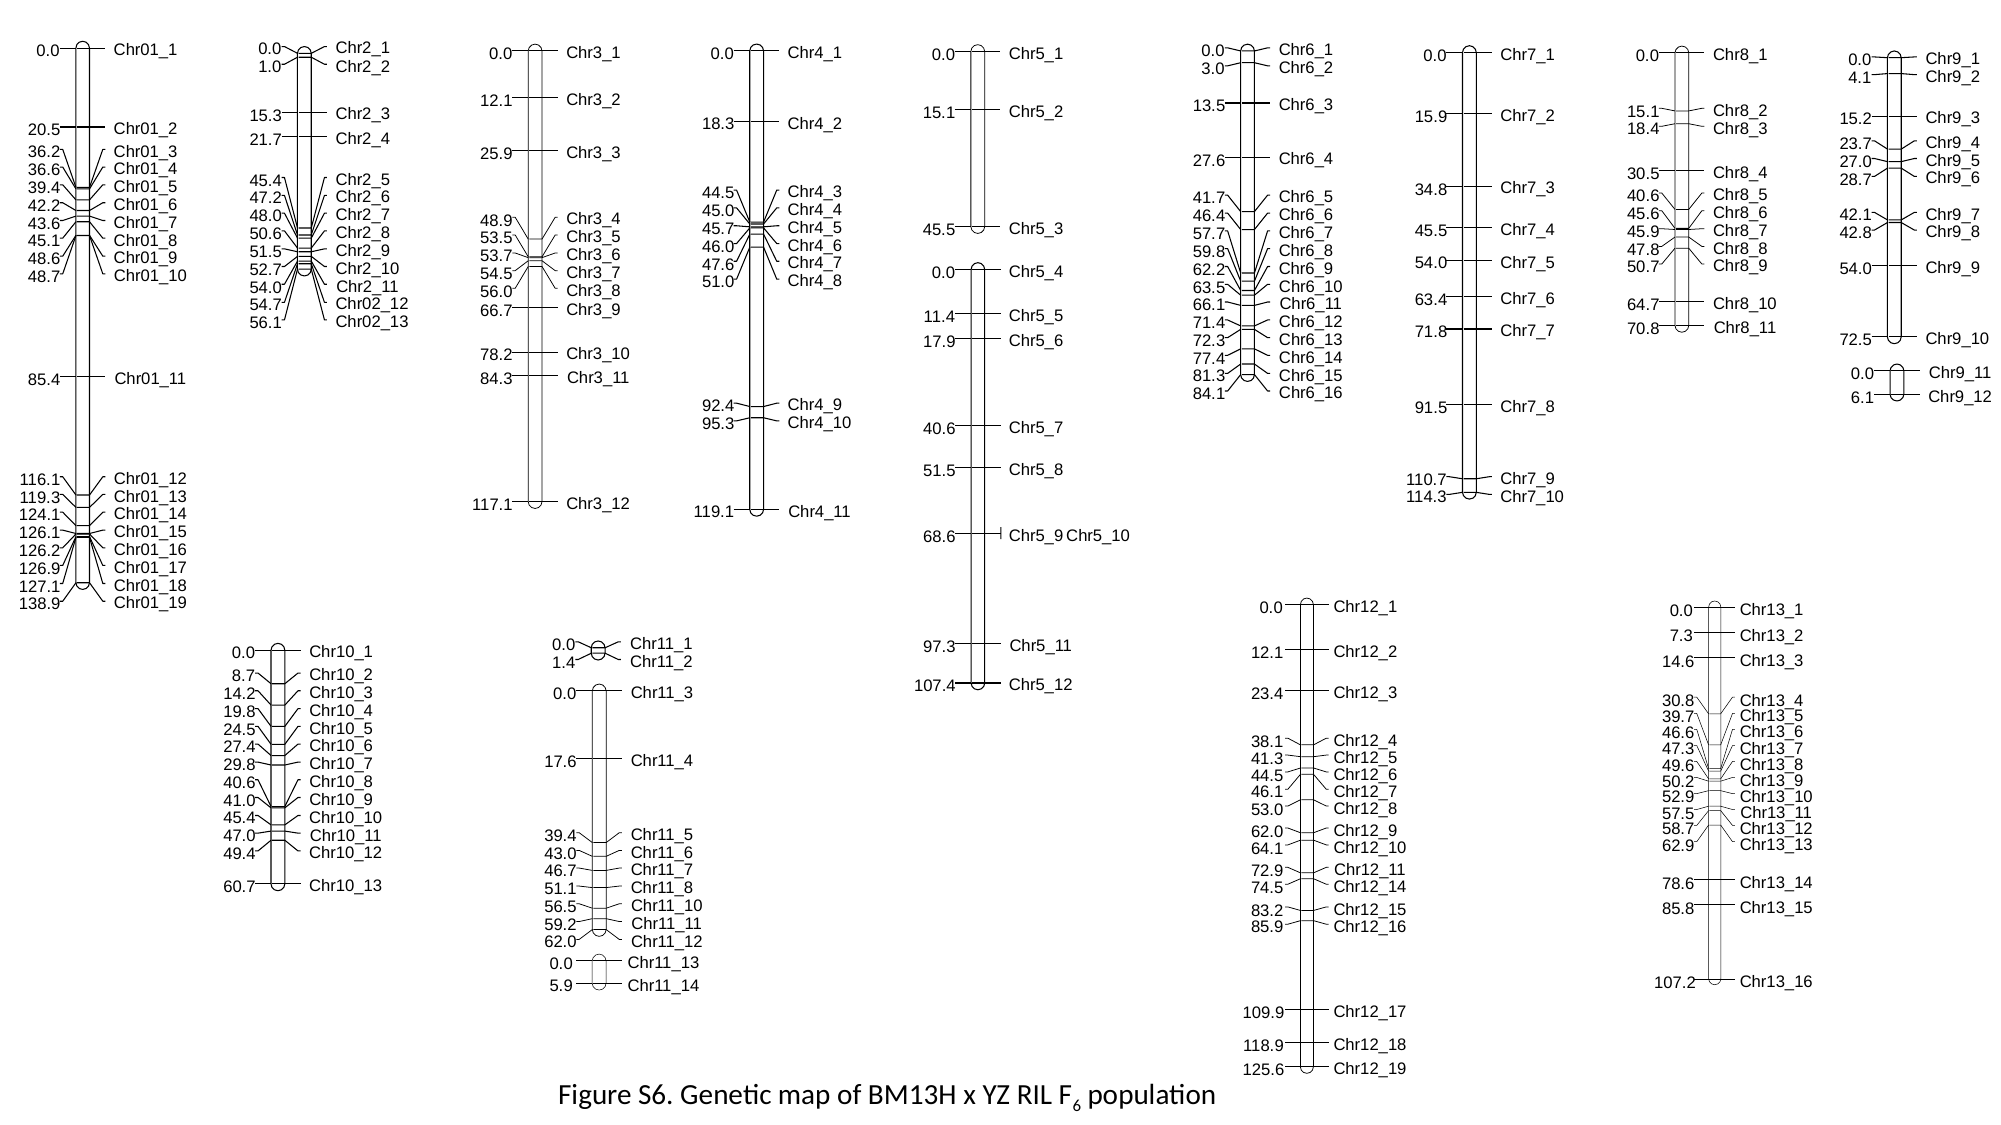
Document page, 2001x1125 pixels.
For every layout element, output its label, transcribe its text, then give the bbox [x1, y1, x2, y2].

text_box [1242, 596, 1408, 1080]
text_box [1189, 38, 1347, 406]
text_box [540, 632, 708, 996]
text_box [910, 42, 1135, 698]
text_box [1401, 43, 1569, 509]
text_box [1653, 599, 1814, 992]
text_box Figure S6. Genetic map of BM13H x YZ RIL F6 population [543, 1067, 1573, 1123]
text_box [15, 39, 192, 617]
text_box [689, 41, 856, 524]
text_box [1847, 361, 1997, 410]
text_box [467, 42, 635, 517]
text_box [1835, 47, 1994, 352]
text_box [1623, 43, 1781, 341]
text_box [245, 37, 413, 335]
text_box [219, 641, 387, 899]
